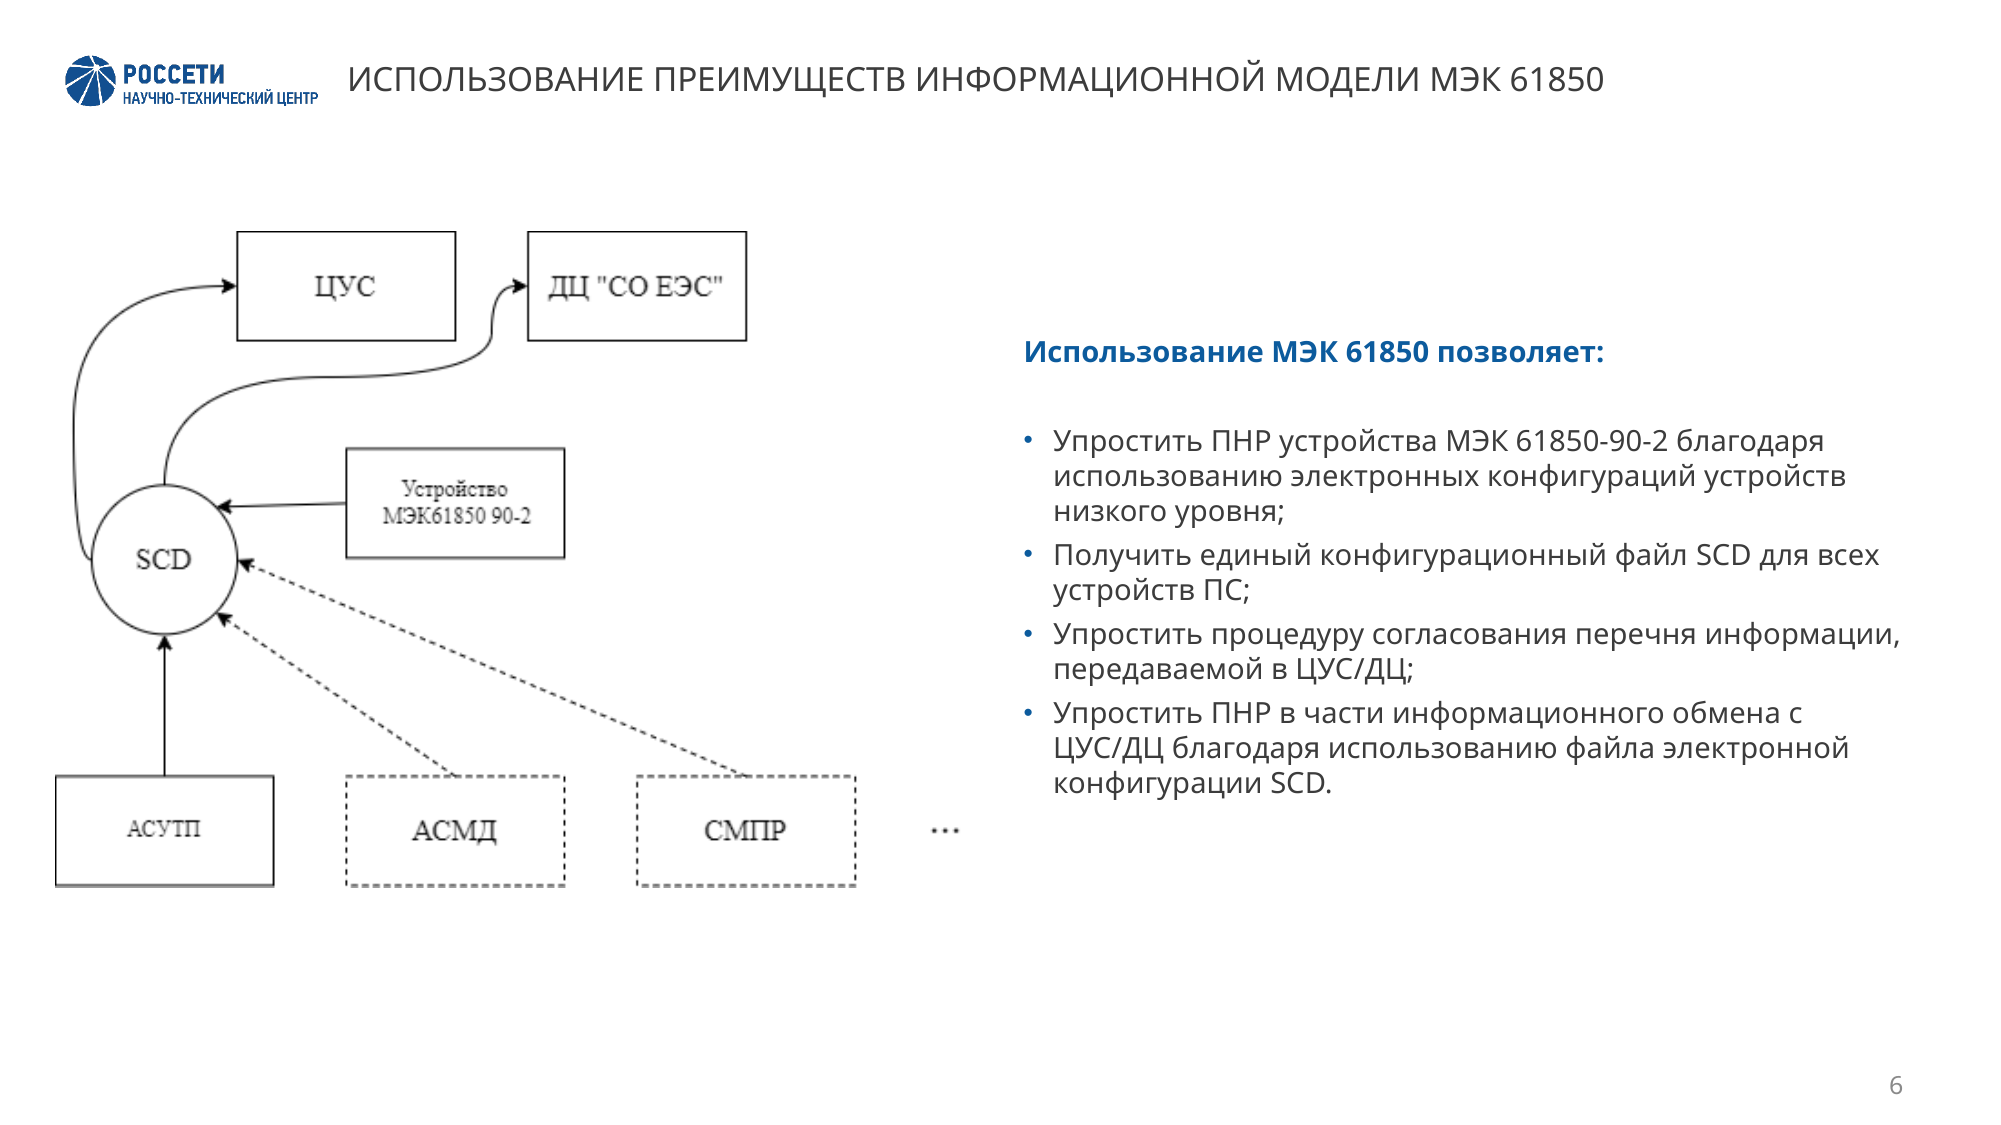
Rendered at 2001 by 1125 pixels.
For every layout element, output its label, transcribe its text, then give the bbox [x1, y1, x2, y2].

picture [54, 231, 1003, 888]
picture [55, 41, 325, 118]
title ИСПОЛЬЗОВАНИЕ ПРЕИМУЩЕСТВ ИНФОРМАЦИОННОЙ МОДЕЛИ МЭК 61850 [347, 62, 1904, 133]
text_box Использование МЭК 61850 позволяет: Упростить ПНР устройства МЭК 61850-90-2 благодаря использованию электронных конфигураций устройств низкого уровня; Получить единый конфигурационный файл SCD для всех устройств ПС; Упростить процедуру согласования перечня информации, передаваемой в ЦУС/ДЦ; Упростить ПНР в части информационного обмена с ЦУС/ДЦ благодаря использованию файла электронной конфигурации SCD. [1023, 160, 1902, 1048]
